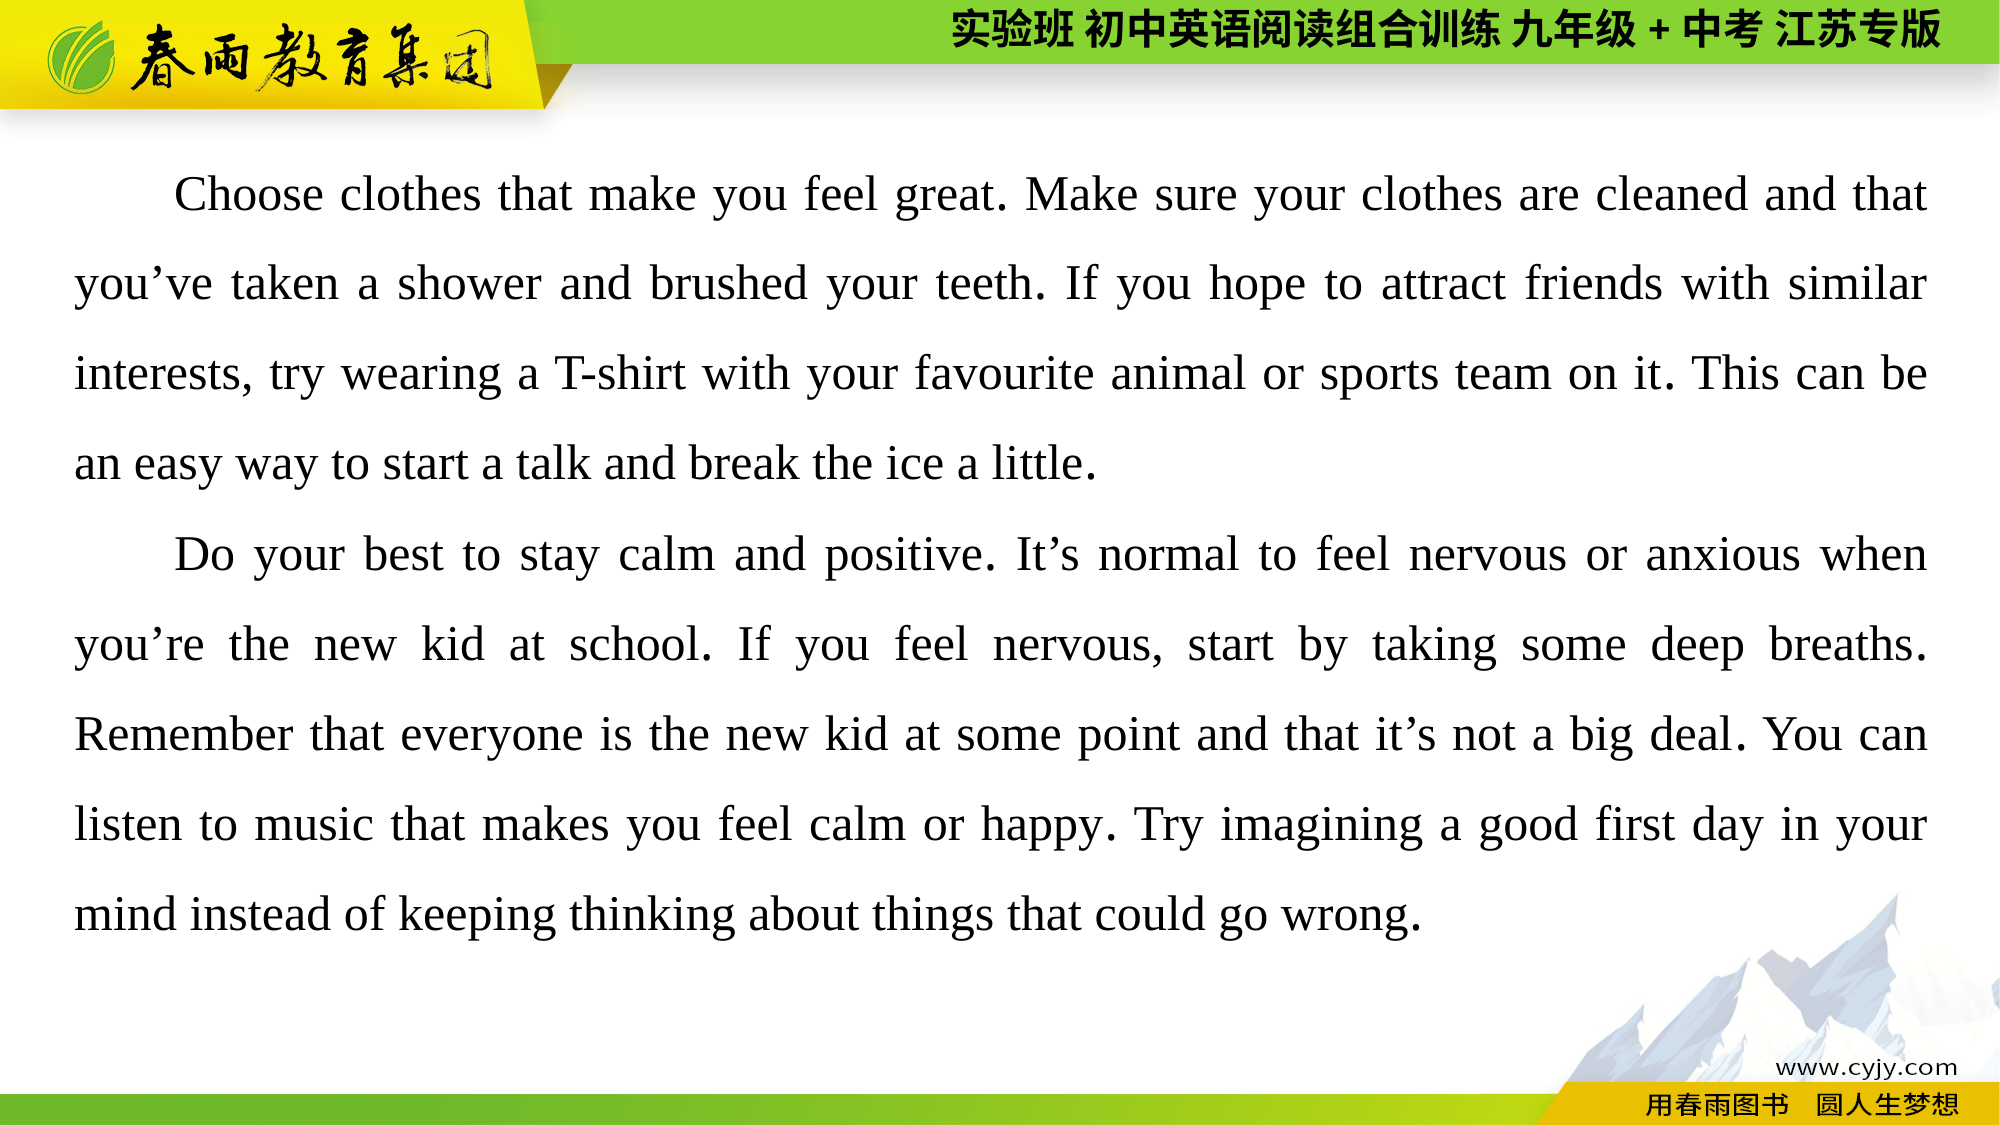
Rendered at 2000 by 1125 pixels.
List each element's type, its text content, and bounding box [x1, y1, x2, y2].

picture [0, 0, 2000, 1125]
list Choose clothes that make you feel great. Make sure your clothes are cleaned and that you’ve taken a shower and brushed your teeth. If you hope to attract friends with similar interests, try wearing a T-shirt with your favourite animal or sports team on it. This can be an easy way to start a talk and break the ice a little. Do your best to stay calm and positive. It’s normal to feel nervous or anxious when you’re the new kid at school. If you feel nervous, start by taking some deep breaths. Remember that everyone is the new kid at some point and that it’s not a big deal. You can listen to music that makes you feel calm or happy. Try imagining a good first day in your mind instead of keeping thinking about things that could go wrong. [59, 122, 1944, 944]
